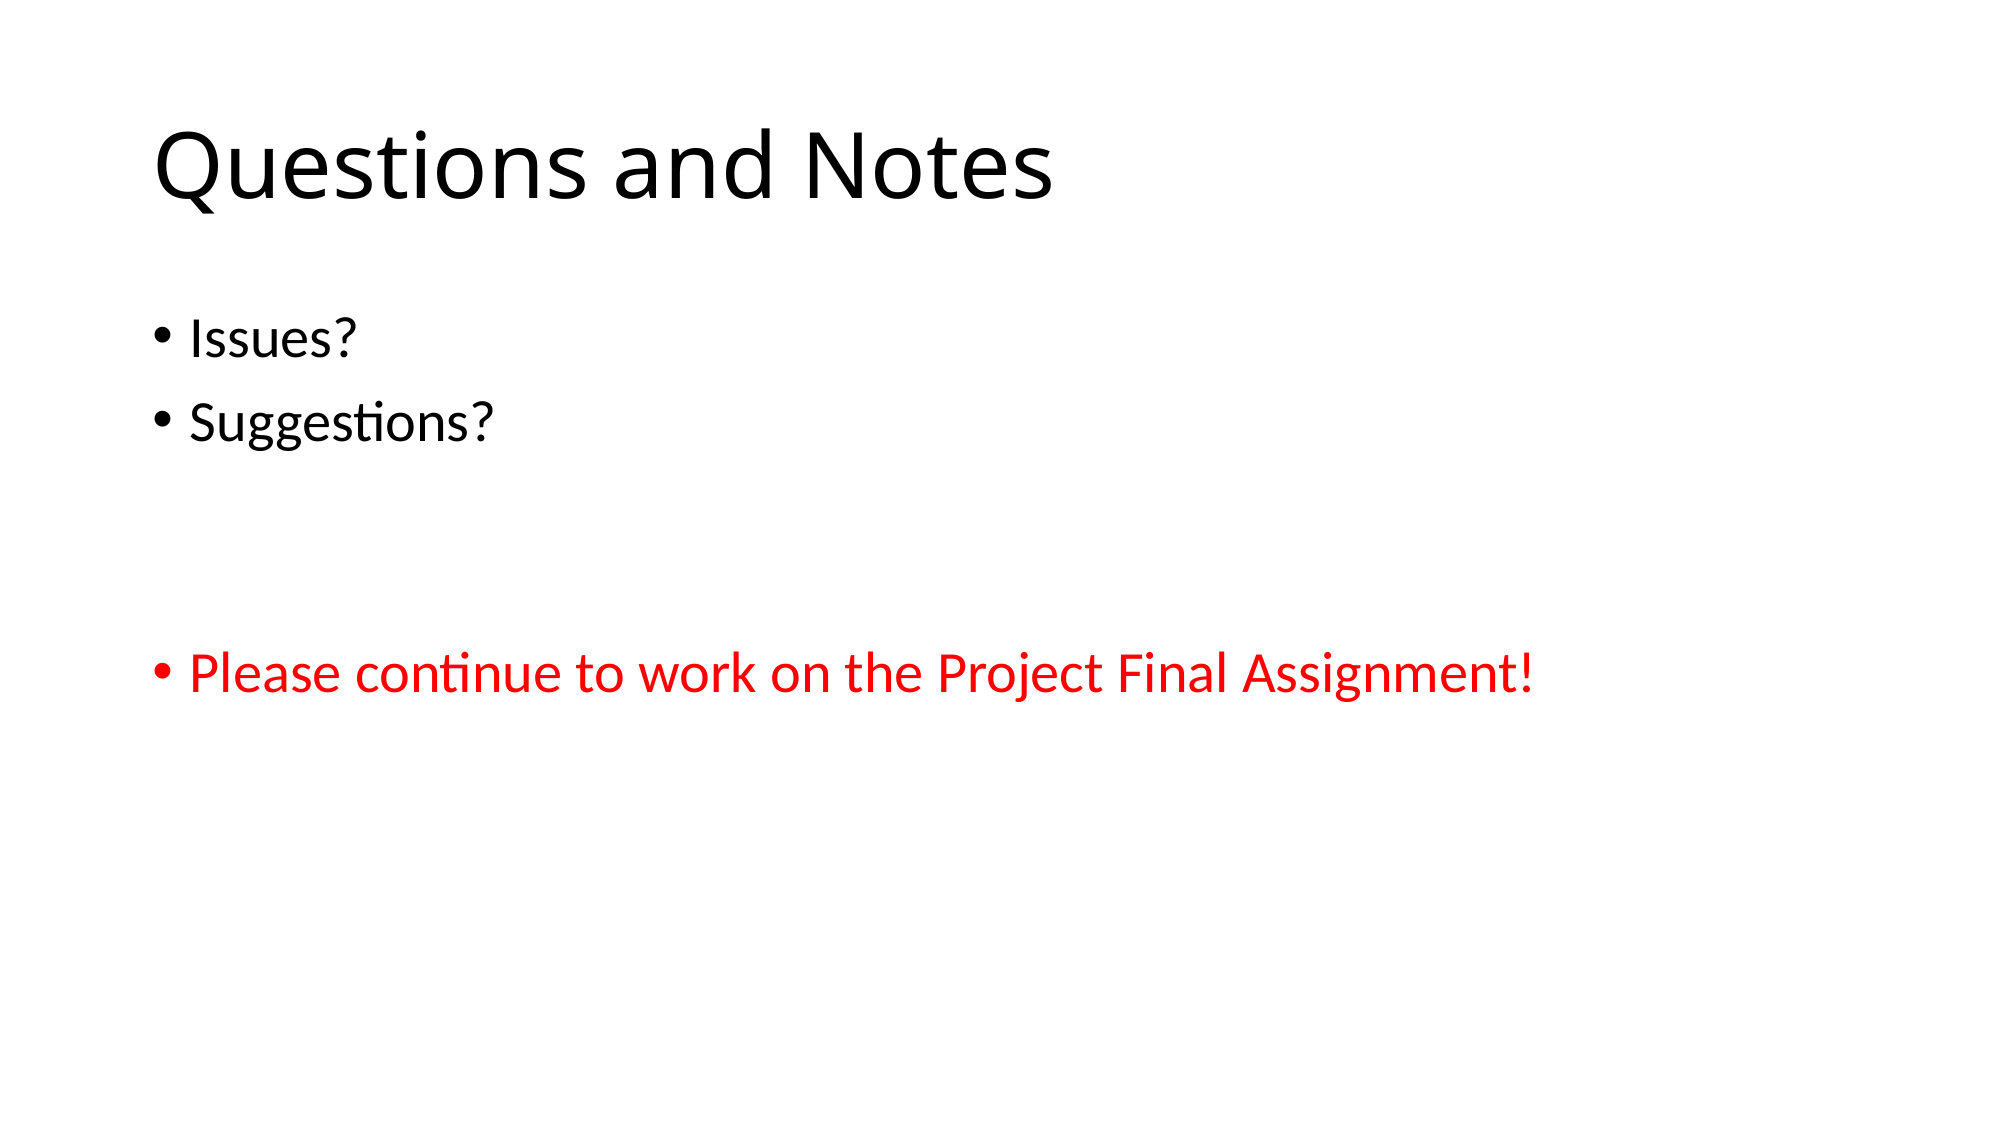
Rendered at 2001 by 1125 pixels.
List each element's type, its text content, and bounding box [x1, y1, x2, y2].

list Issues? Suggestions? Please continue to work on the Project Final Assignment! [137, 299, 1863, 1014]
title Questions and Notes [137, 59, 1863, 278]
